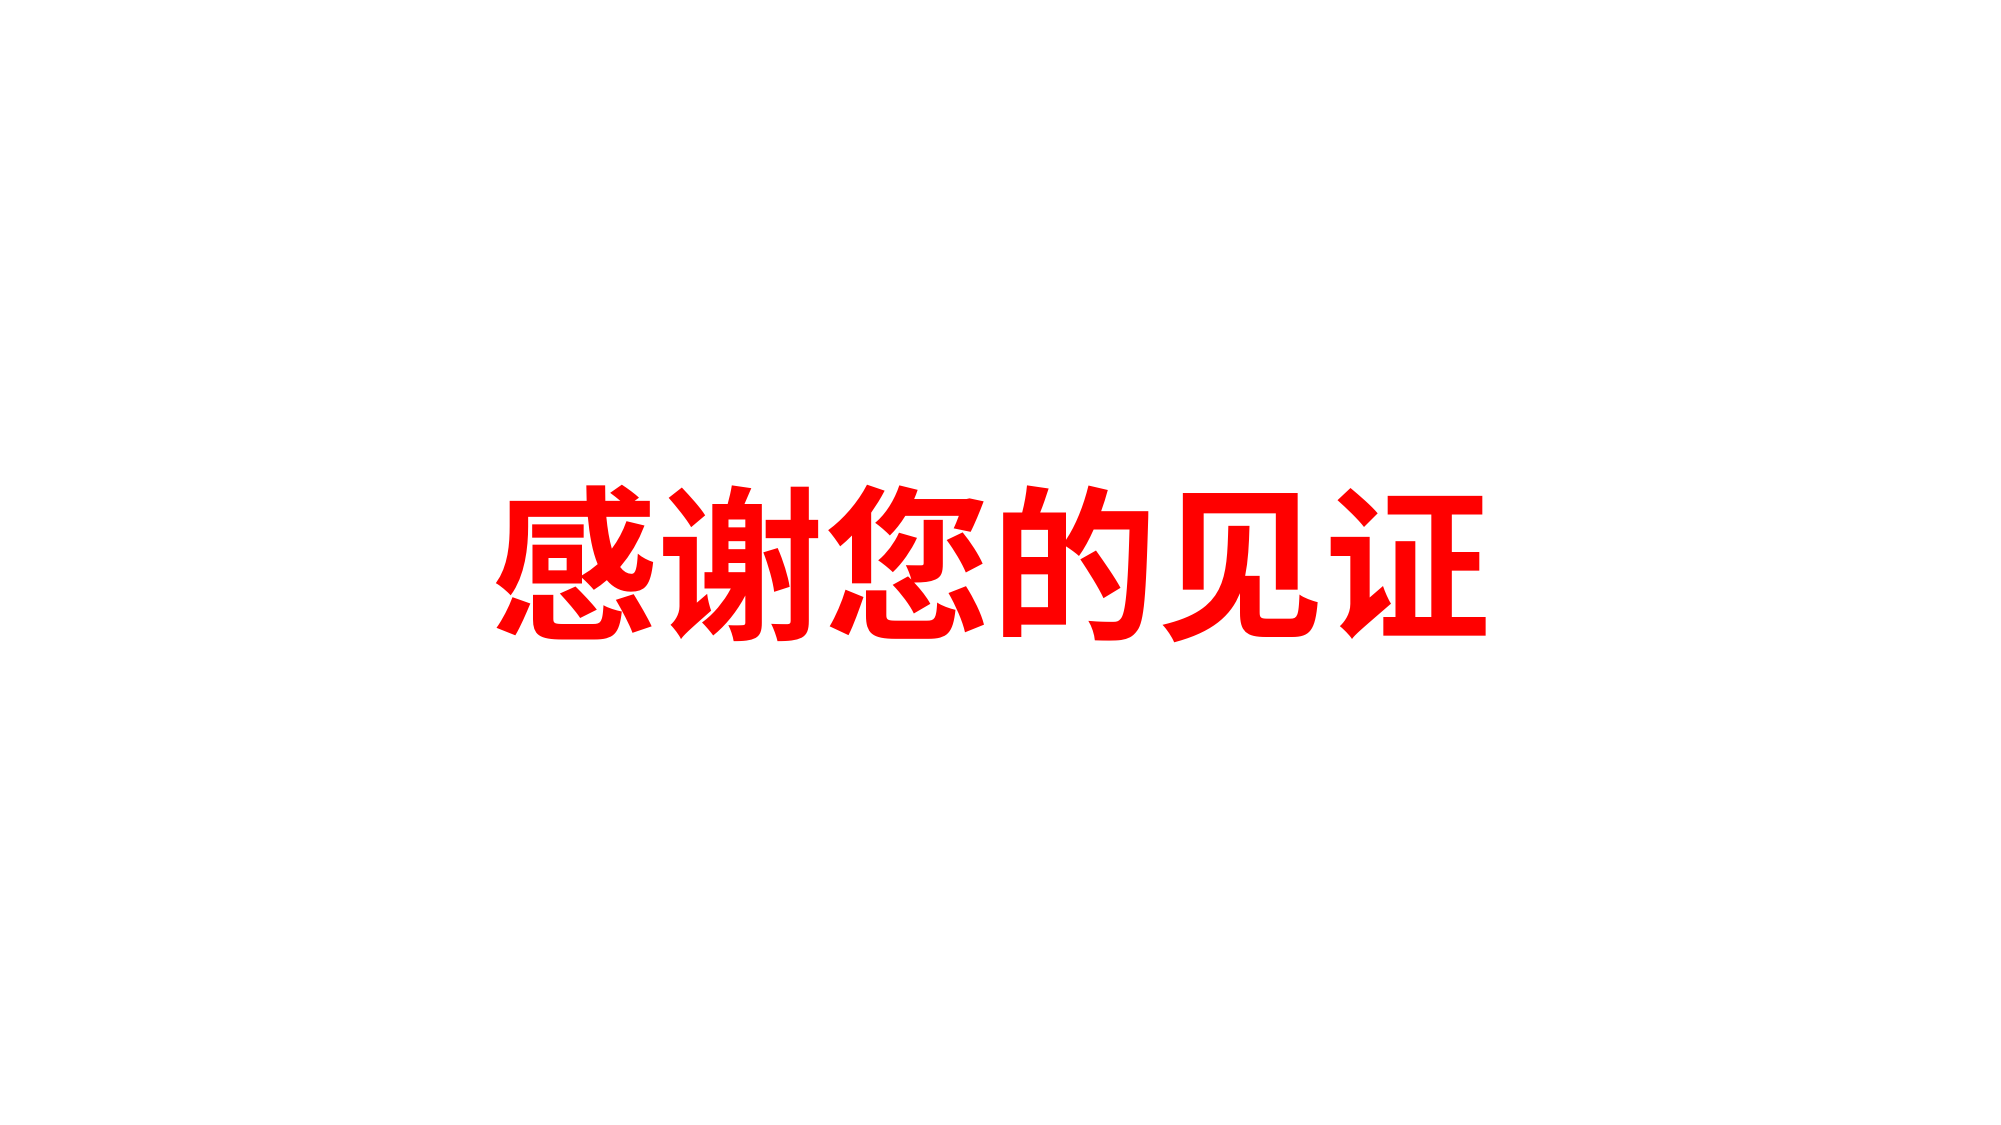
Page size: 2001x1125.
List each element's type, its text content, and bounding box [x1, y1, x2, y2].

text_box 感谢您的见证 [476, 453, 1650, 669]
